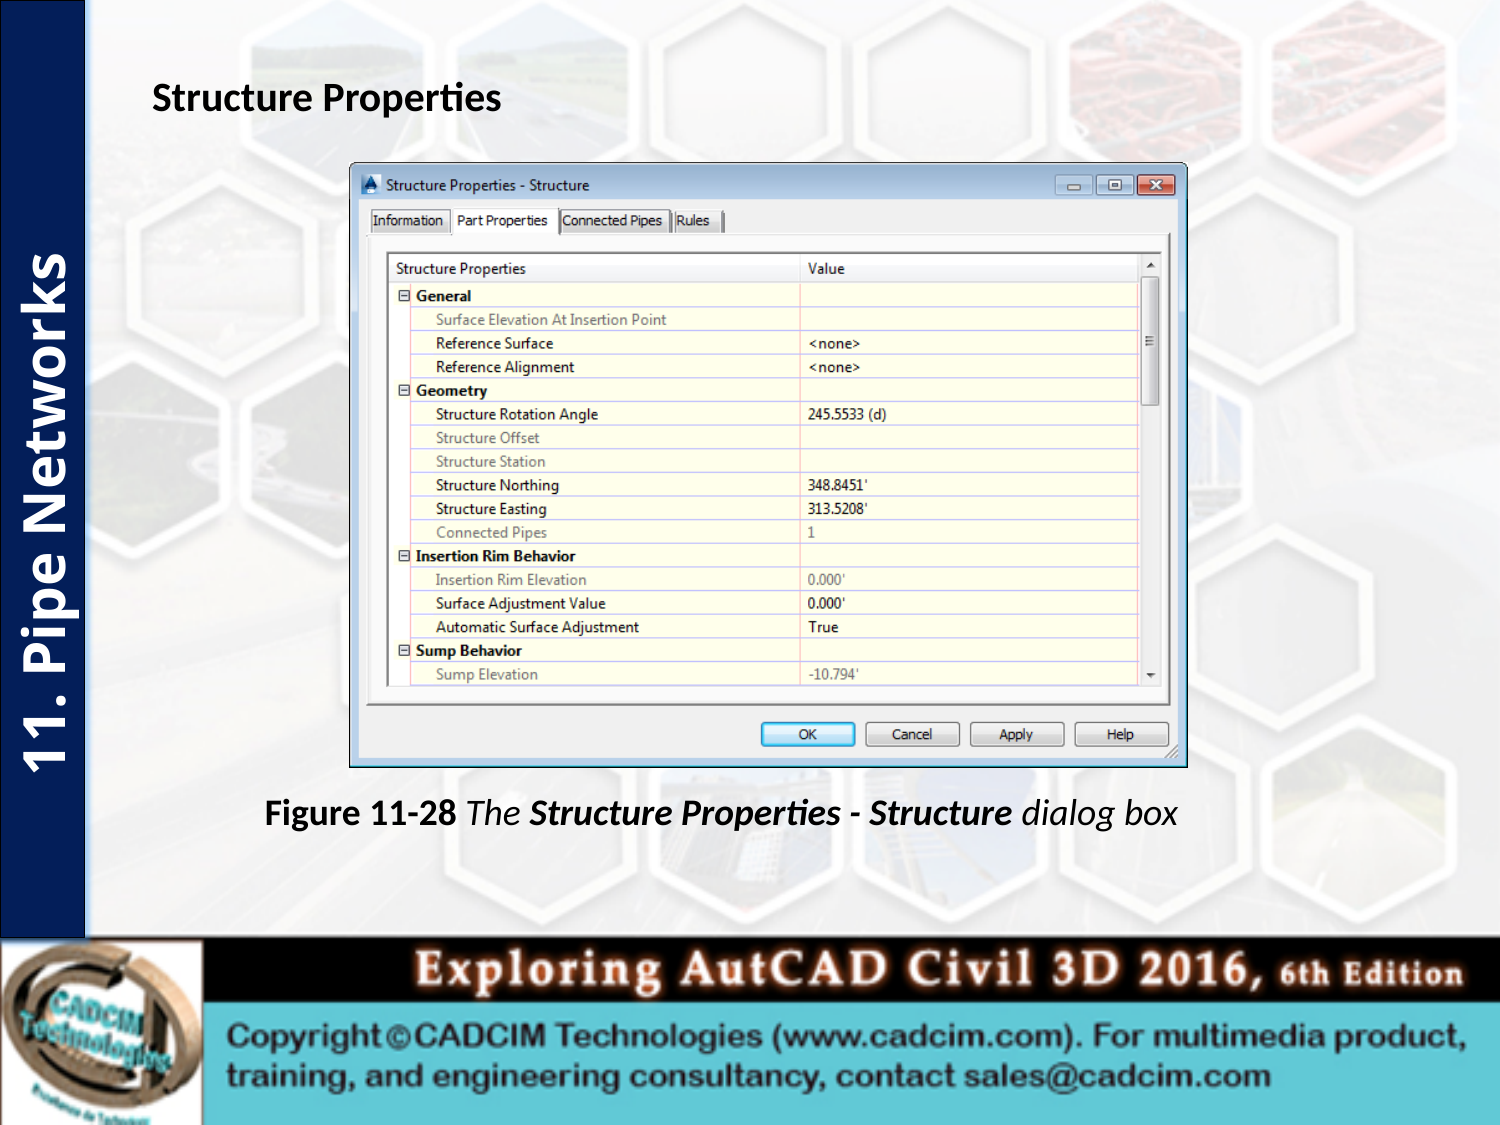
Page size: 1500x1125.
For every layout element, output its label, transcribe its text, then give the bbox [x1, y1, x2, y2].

text_box Figure 11-28 The Structure Properties - Structure dialog box [249, 780, 1275, 841]
picture [0, 0, 1500, 1125]
text_box Structure Properties [137, 62, 888, 128]
